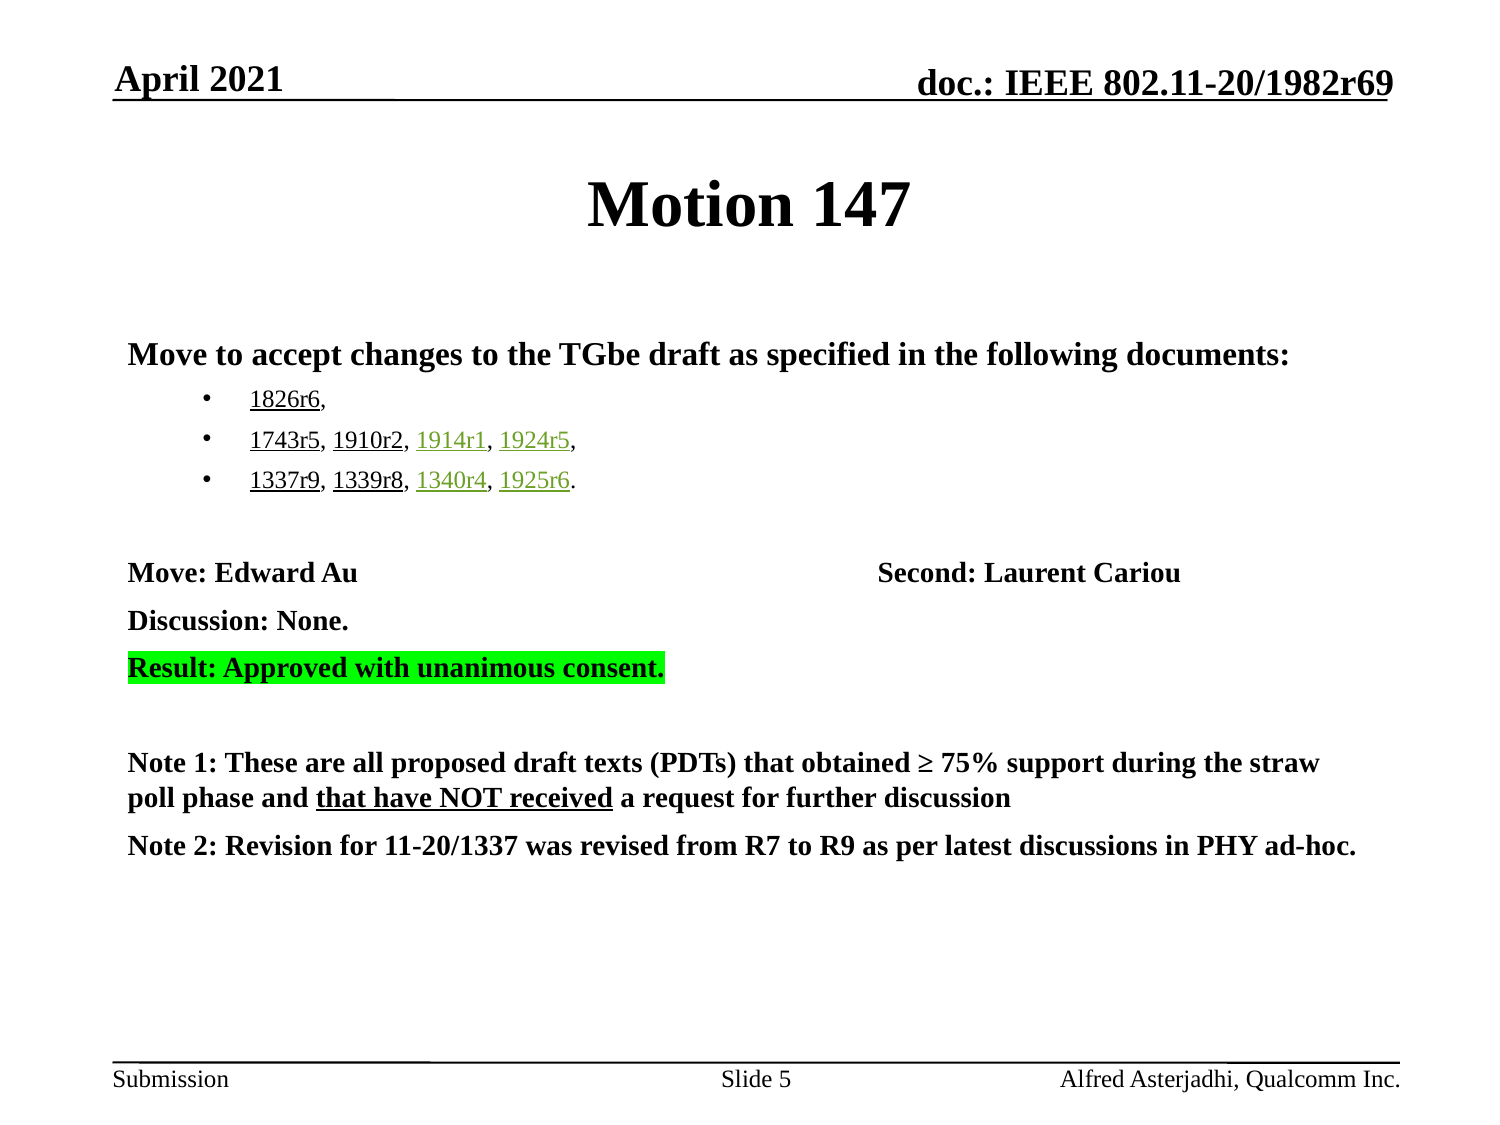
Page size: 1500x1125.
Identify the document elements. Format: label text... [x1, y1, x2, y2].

list Move to accept changes to the TGbe draft as specified in the following documents: 1826r6, 1743r5, 1910r2, 1914r1, 1924r5, 1337r9, 1339r8, 1340r4, 1925r6. Move: Edward Au Second: Laurent Cariou Discussion: None. Result: Approved with unanimous consent. Note 1: These are all proposed draft texts (PDTs) that obtained ≥ 75% support during the straw poll phase and that have NOT received a request for further discussion Note 2: Revision for 11-20/1337 was revised from R7 to R9 as per latest discussions in PHY ad-hoc. [112, 324, 1388, 1051]
slide_number Slide 5 [712, 1061, 800, 1123]
footer Alfred Asterjadhi, Qualcomm Inc. [878, 1061, 1402, 1093]
title Motion 147 [112, 112, 1388, 288]
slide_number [114, 54, 423, 100]
